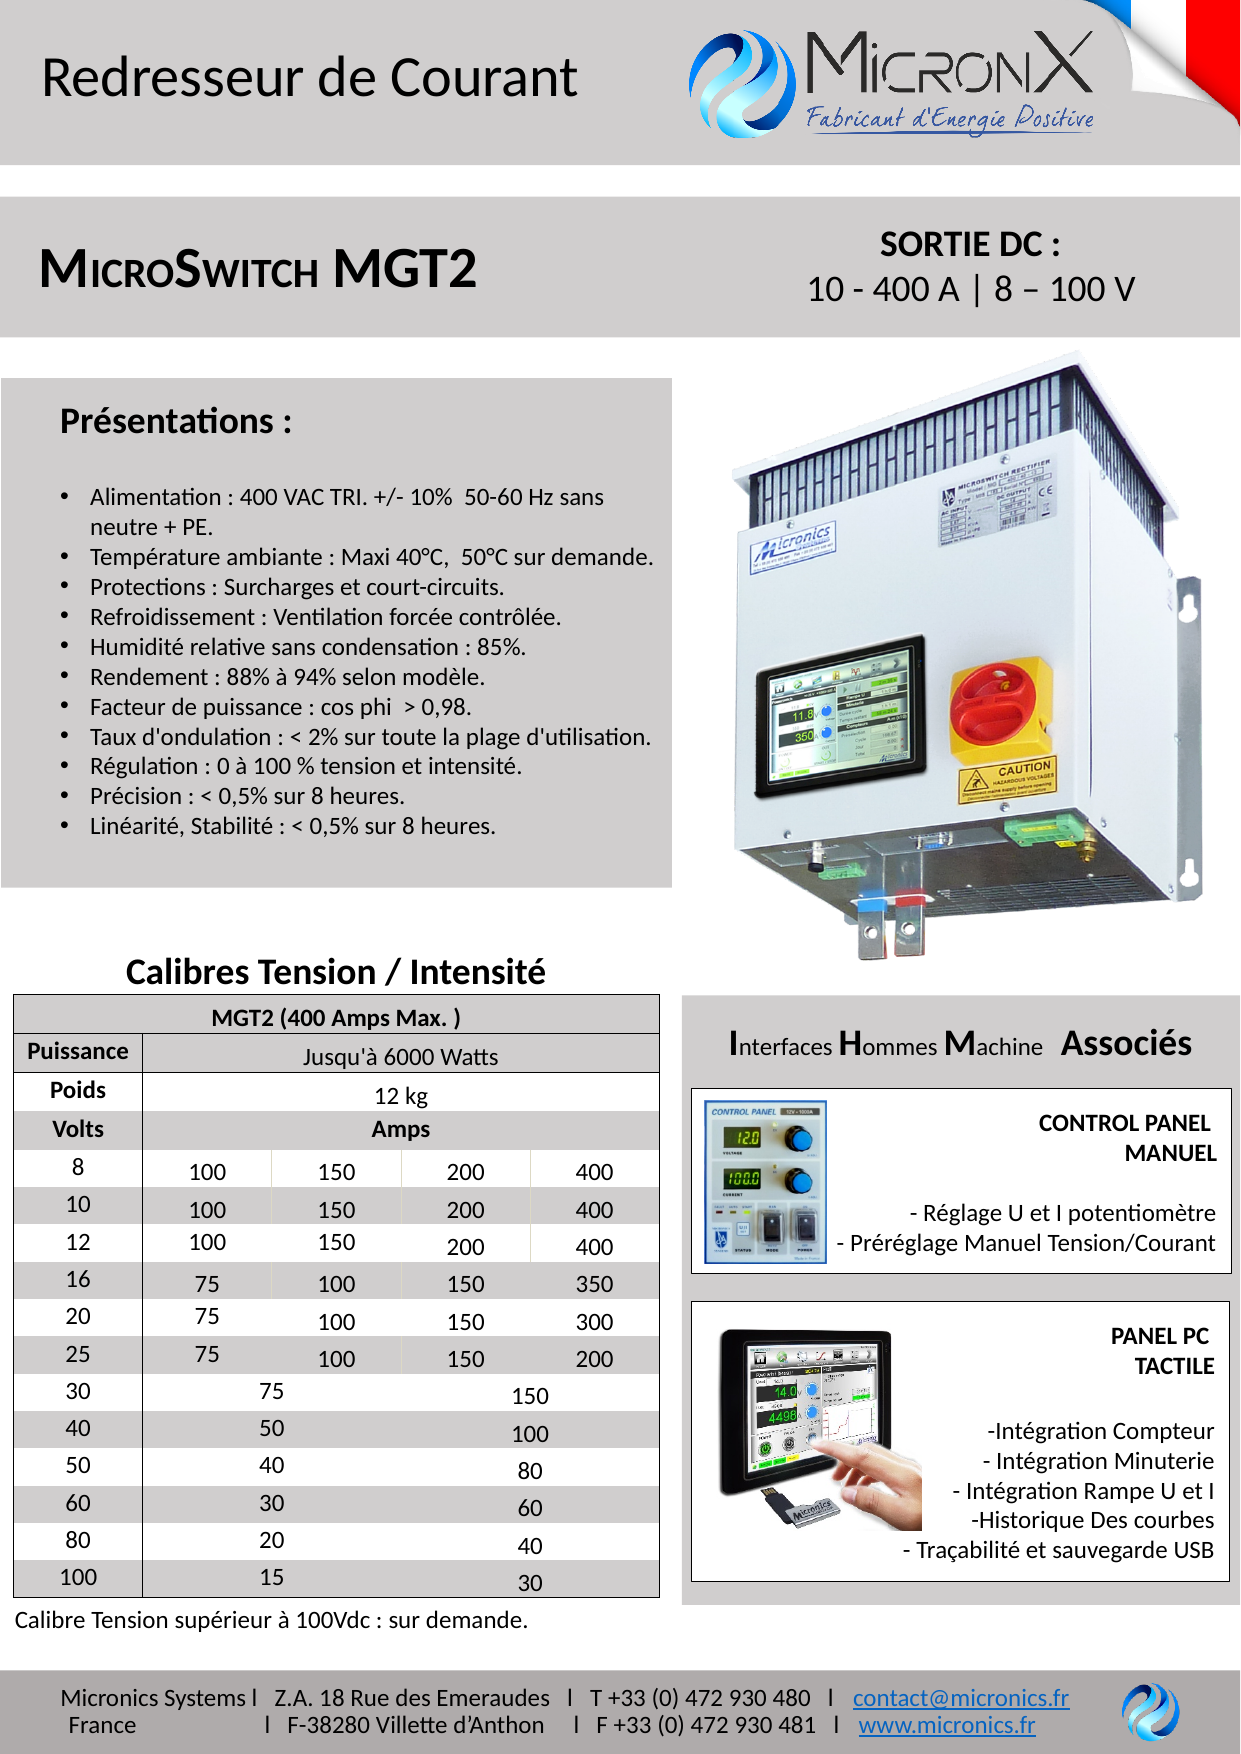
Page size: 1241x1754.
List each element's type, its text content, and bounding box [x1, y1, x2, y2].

table_cell 30 [143, 1486, 401, 1523]
table_cell 10 [14, 1187, 142, 1224]
table_cell 30 [401, 1560, 659, 1597]
table_cell 15 [143, 1560, 401, 1597]
picture [704, 1100, 827, 1264]
table_cell 200 [402, 1150, 530, 1187]
text_box SORTIE DC : 10 - 400 A | 8 – 100 V [710, 211, 1232, 312]
table_header Calibres Tension / Intensité [14, 936, 659, 994]
picture [704, 1323, 922, 1531]
text_box Présentations : Alimentation : 400 VAC TRI. +/- 10% 50-60 Hz sans neutre + PE. Température ambiante : Maxi 40°C, 50°C sur demande. Protections : Surcharges et court-circuits. Refroidissement : Ventilation forcée contrôlée. Humidité relative sans condensation : 85%. Rendement : 88% à 94% selon modèle. Facteur de puissance : cos phi > 0,98. Taux d'ondulation : < 2% sur toute la plage d'utilisation. Régulation : 0 à 100 % tension et intensité. Précision : < 0,5% sur 8 heures. Linéarité, Stabilité : < 0,5% sur 8 heures. [1, 378, 672, 888]
table_cell 200 [530, 1336, 659, 1374]
table_cell 100 [272, 1299, 401, 1336]
table_cell 100 [14, 1560, 142, 1597]
table_cell 50 [14, 1448, 142, 1486]
table_cell 100 [272, 1262, 401, 1299]
table_cell 150 [401, 1299, 530, 1336]
table_cell Calibre Tension supérieur à 100Vdc : sur demande. [14, 1598, 659, 1635]
text_box [681, 1071, 1241, 1606]
table_cell 200 [401, 1224, 530, 1262]
table_cell MGT2 (400 Amps Max. ) [14, 995, 659, 1033]
text_box CONTROL PANEL MANUEL - Réglage U et I potentiomètre - Préréglage Manuel Tension/Courant [691, 1088, 1232, 1274]
table_cell 75 [143, 1299, 272, 1336]
picture [689, 0, 1241, 148]
table_cell 100 [143, 1150, 271, 1187]
table_cell 75 [143, 1374, 401, 1411]
table_cell 75 [143, 1262, 271, 1299]
table_cell 8 [14, 1150, 142, 1187]
table_cell 150 [402, 1262, 530, 1299]
text_box MICROSWITCH MGT2 [10, 222, 613, 352]
table_cell 40 [143, 1448, 401, 1486]
table_cell 25 [14, 1336, 142, 1374]
table_cell Poids [14, 1073, 142, 1111]
table_cell 50 [143, 1411, 401, 1448]
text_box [0, 1670, 1241, 1754]
table_cell 16 [14, 1262, 142, 1299]
table_cell 100 [143, 1224, 272, 1262]
table_cell 350 [530, 1262, 659, 1299]
table_cell 100 [143, 1187, 271, 1224]
table_cell 60 [401, 1486, 659, 1523]
table_cell 150 [401, 1374, 659, 1411]
table_cell 150 [272, 1150, 401, 1187]
text_box PANEL PC TACTILE -Intégration Compteur - Intégration Minuterie - Intégration Rampe U et I -Historique Des courbes - Traçabilité et sauvegarde USB [691, 1301, 1230, 1582]
table_cell 12 [14, 1224, 142, 1262]
table_cell 12 kg [143, 1073, 659, 1111]
table_cell 40 [14, 1411, 142, 1448]
table_cell 20 [143, 1523, 401, 1560]
table_cell Volts [14, 1111, 142, 1150]
table_cell 40 [401, 1523, 659, 1560]
table_cell 150 [272, 1224, 401, 1262]
table_cell 300 [530, 1299, 659, 1336]
table_cell 100 [272, 1336, 401, 1374]
table_cell 60 [14, 1486, 142, 1523]
table_cell 100 [401, 1411, 659, 1448]
table_cell 400 [531, 1187, 659, 1224]
table_cell 150 [402, 1336, 530, 1374]
table_cell 20 [14, 1299, 142, 1336]
table_cell 30 [14, 1374, 142, 1411]
table_cell Jusqu'à 6000 Watts [143, 1034, 659, 1072]
table_cell Puissance [14, 1034, 142, 1072]
table_cell 200 [402, 1187, 530, 1224]
table_cell 400 [531, 1150, 659, 1187]
table_cell 150 [272, 1187, 401, 1224]
table_cell 400 [531, 1224, 659, 1262]
picture [681, 312, 1241, 1021]
text_box Interfaces Hommes Machine Associés [660, 1010, 1241, 1071]
table_cell 80 [401, 1448, 659, 1486]
text_box [0, 196, 1241, 338]
text_box Redresseur de Courant [0, 0, 1241, 166]
table_cell Amps [143, 1111, 659, 1150]
table_cell 80 [14, 1523, 142, 1560]
table_cell 75 [143, 1336, 272, 1374]
